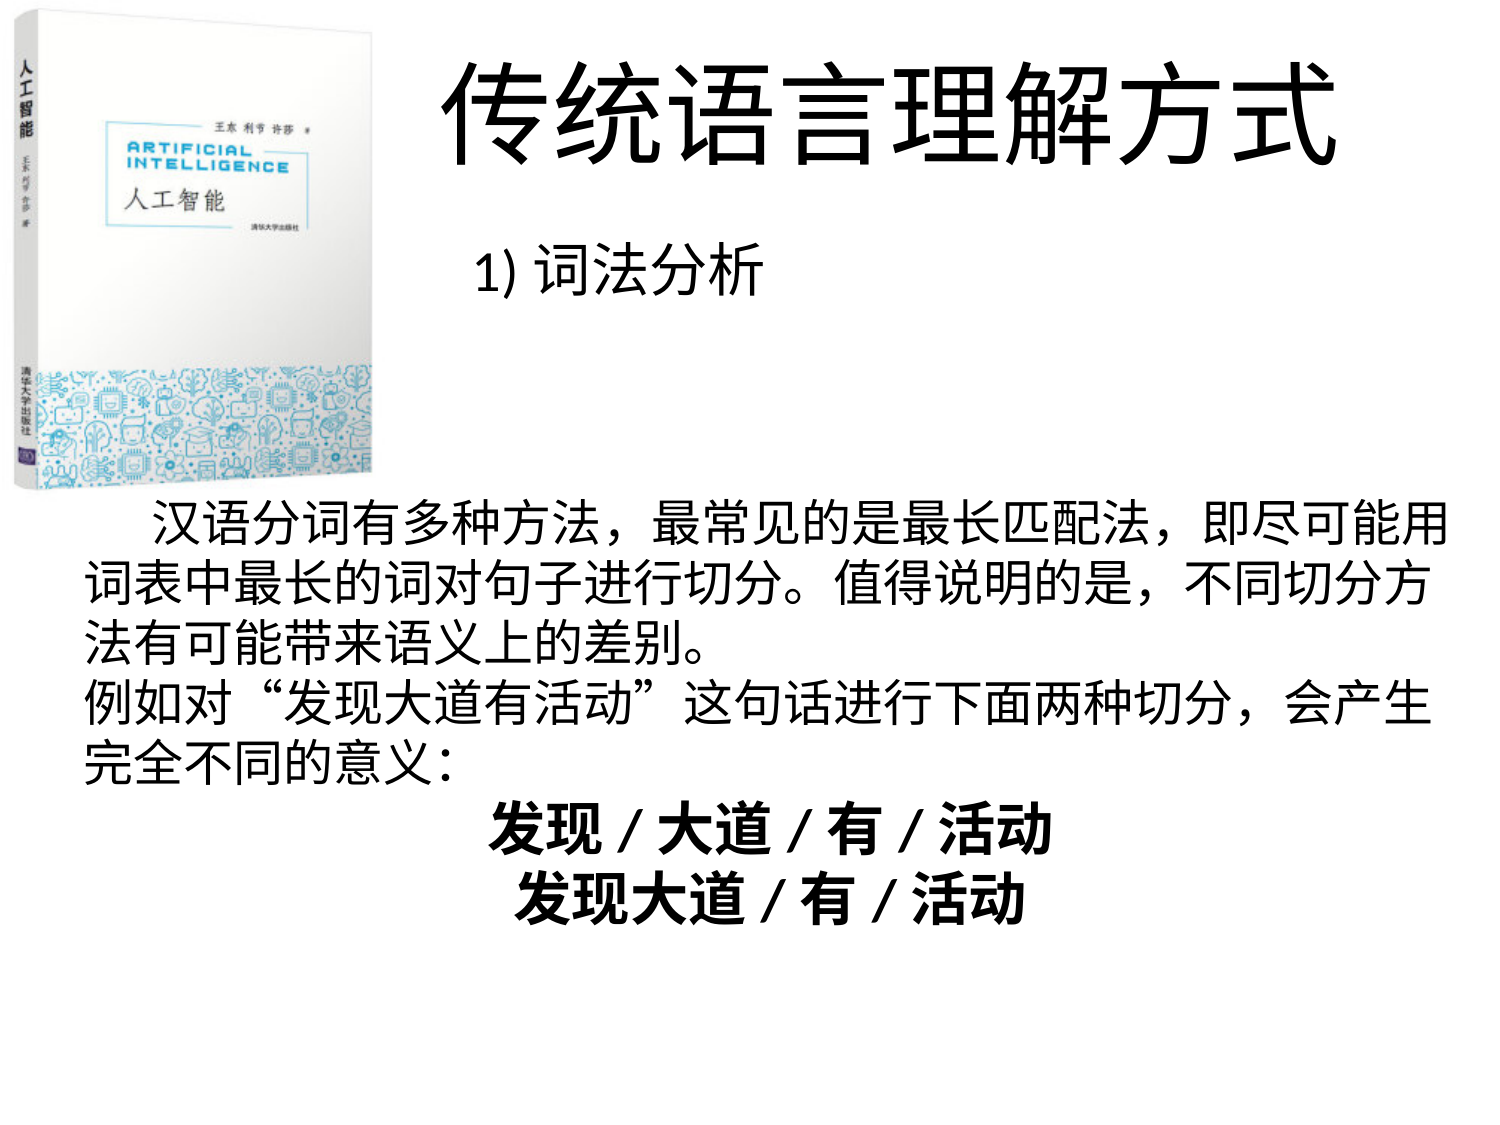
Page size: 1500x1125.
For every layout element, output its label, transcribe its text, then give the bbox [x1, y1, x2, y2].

text_box 汉语分词有多种方法，最常见的是最长匹配法，即尽可能用词表中最长的词对句子进行切分。值得说明的是，不同切分方法有可能带来语义上的差别。 例如对“发现大道有活动”这句话进行下面两种切分，会产生完全不同的意义： 发现/大道/有/活动 发现大道/有/活动 [68, 484, 1473, 940]
picture [0, 0, 441, 510]
text_box 1)词法分析 [456, 225, 1192, 311]
text_box 传统语言理解方式 [424, 52, 1355, 189]
